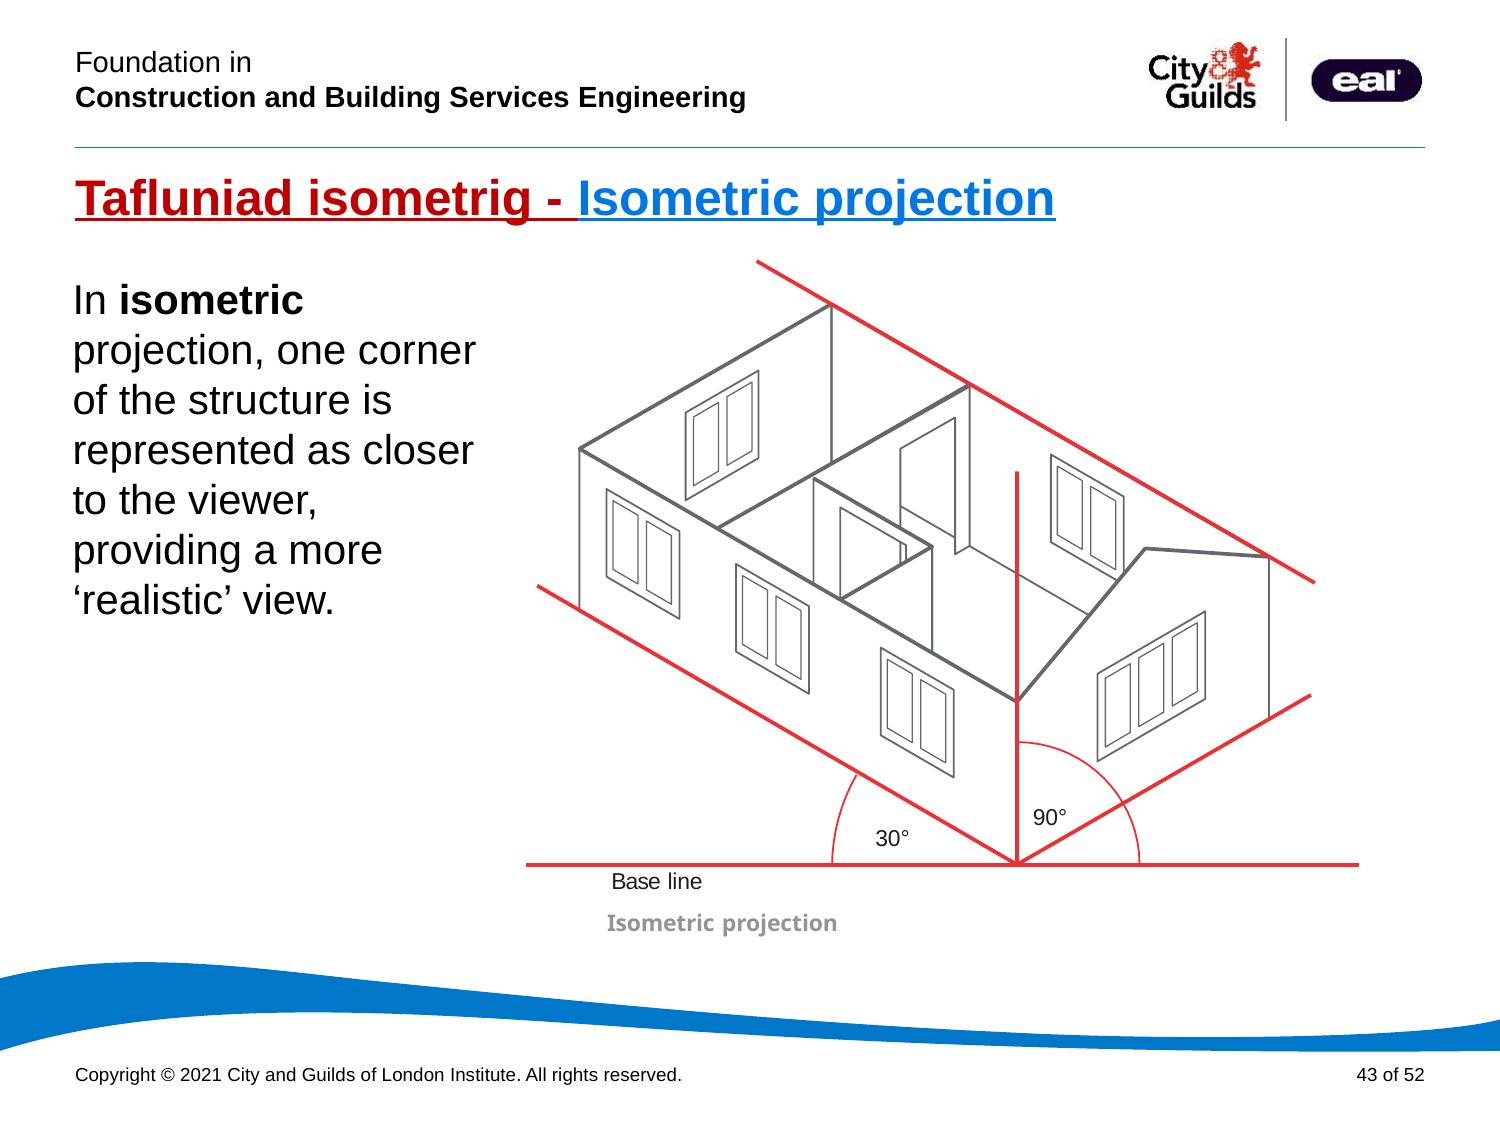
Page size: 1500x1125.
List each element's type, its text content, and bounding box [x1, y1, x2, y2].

text_box In isometric projection, one corner of the structure is represented as closer to the viewer, providing a more ‘realistic’ view. [57, 265, 497, 631]
title Tafluniad isometrig - Isometric projection [74, 165, 1426, 229]
picture [1149, 38, 1422, 121]
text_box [525, 258, 1360, 940]
